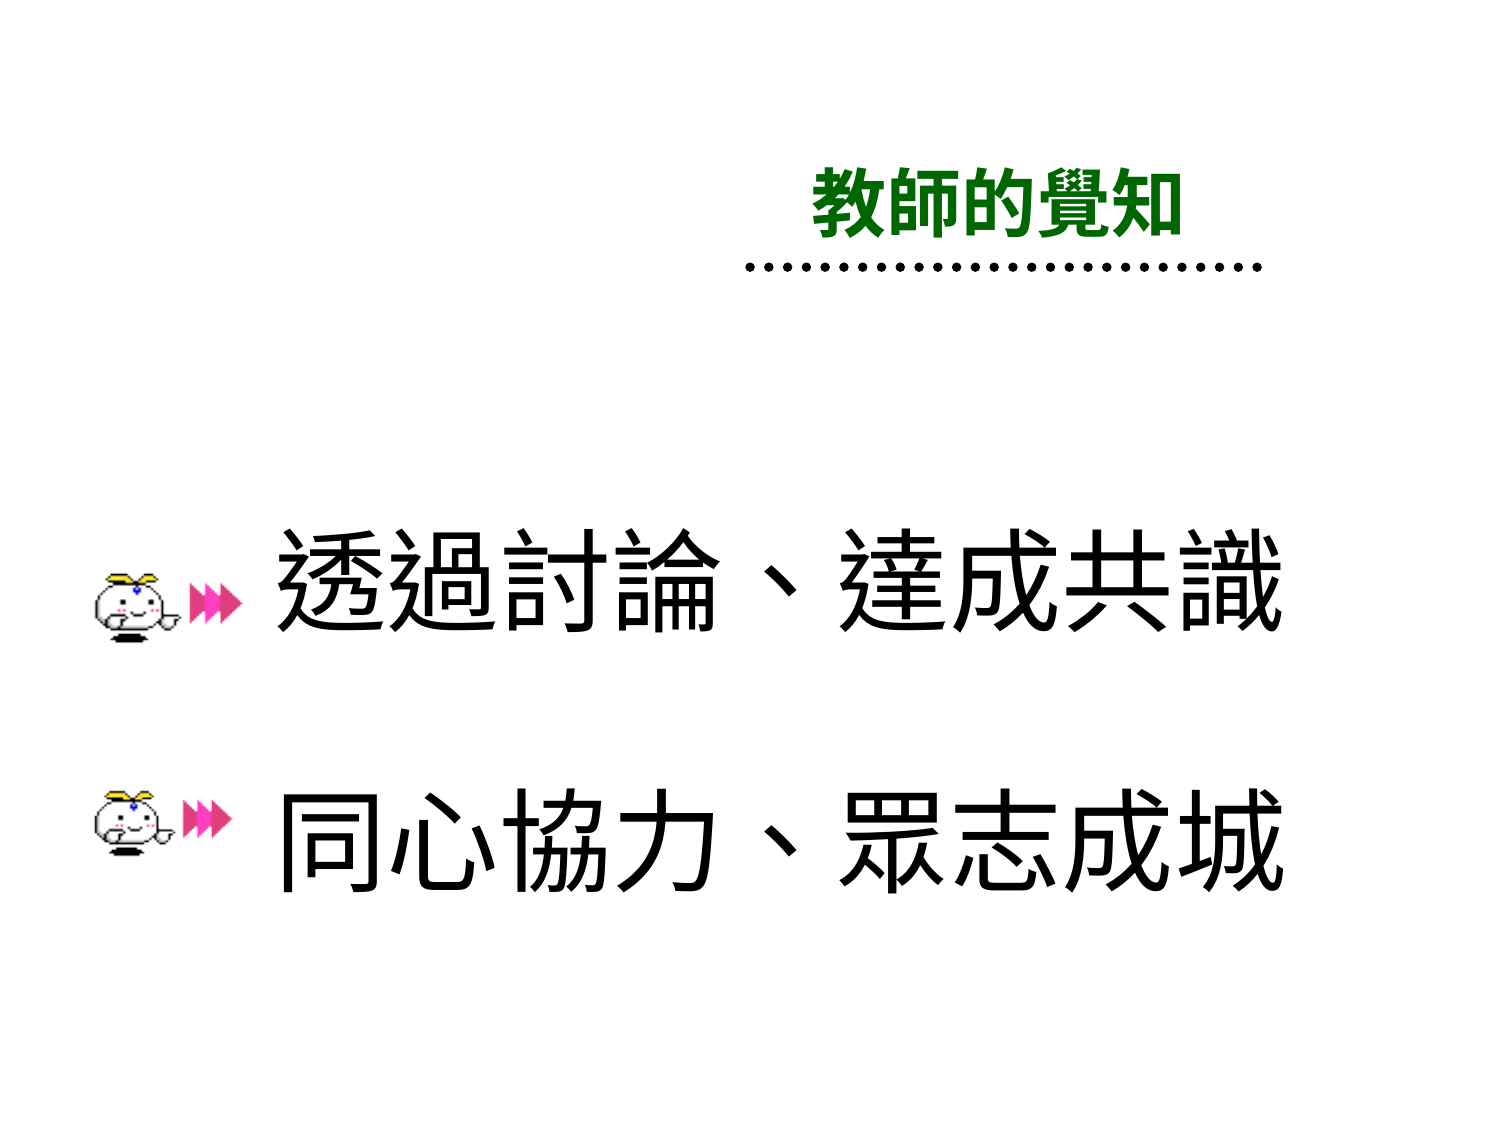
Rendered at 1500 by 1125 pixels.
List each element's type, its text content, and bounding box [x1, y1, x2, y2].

picture [88, 562, 255, 647]
text_box 同心協力、眾志成城 [259, 763, 1388, 913]
text_box 透過討論、達成共識 [259, 503, 1365, 654]
text_box 教師的覺知 [797, 148, 1294, 254]
picture [88, 780, 243, 859]
